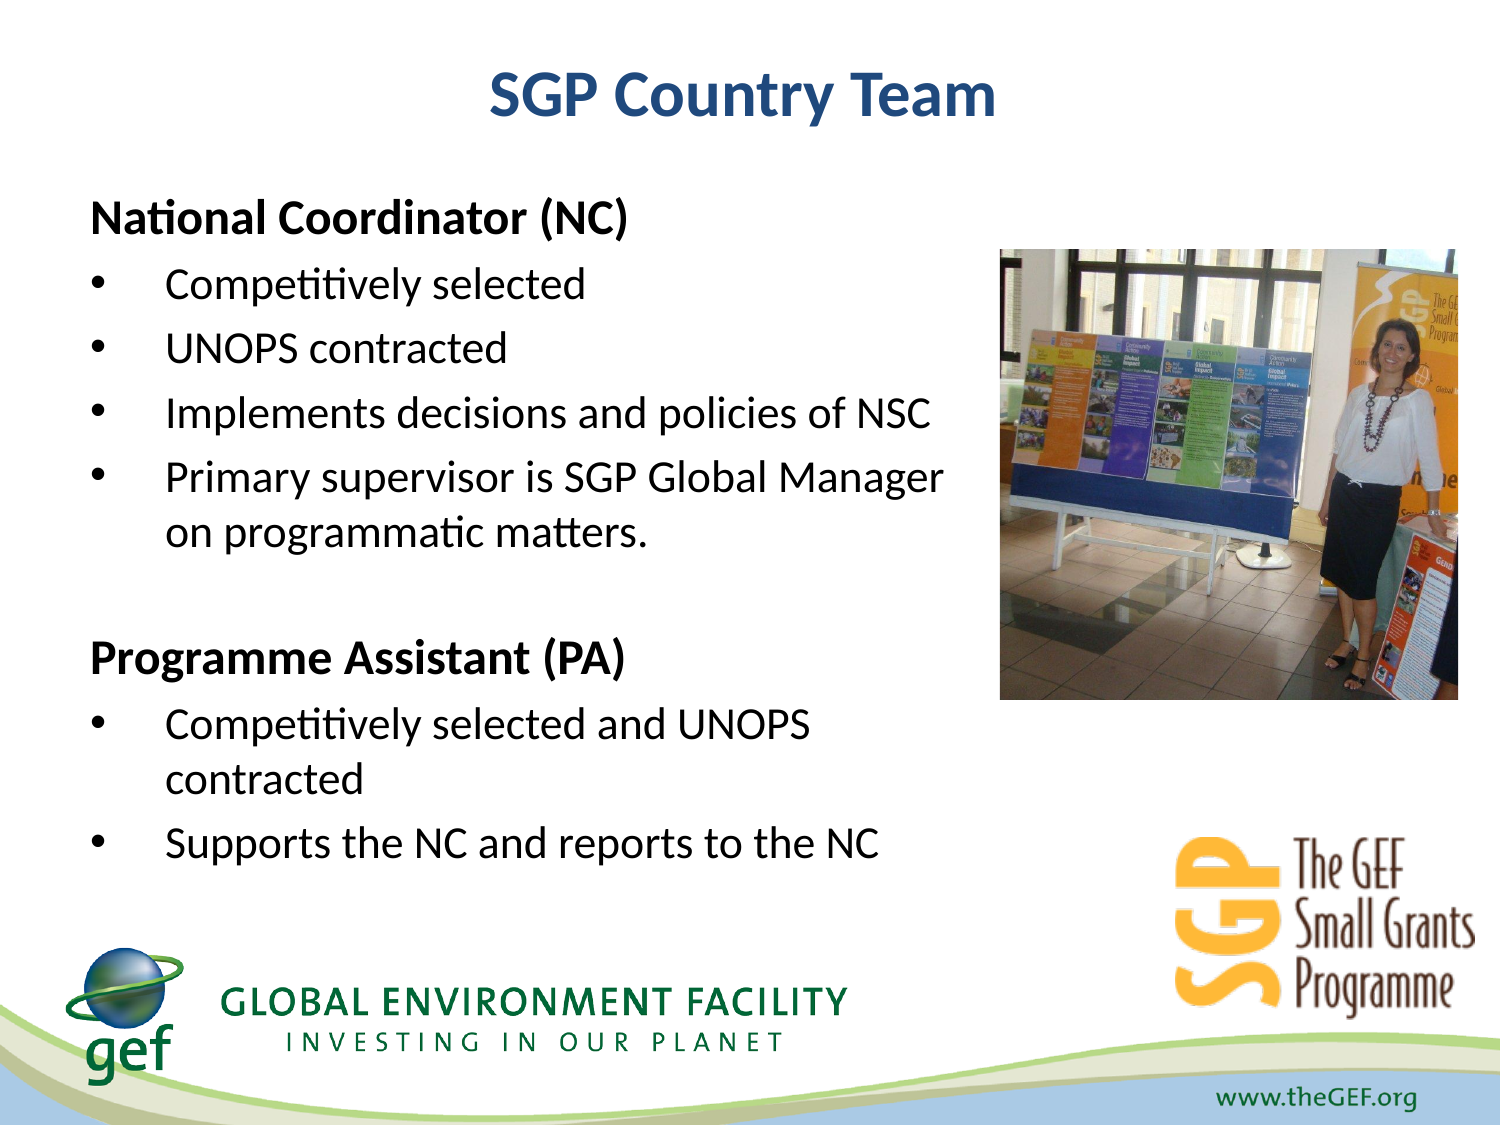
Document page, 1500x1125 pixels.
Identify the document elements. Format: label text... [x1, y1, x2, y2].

picture [0, 837, 1500, 1125]
title SGP Country Team [474, 24, 1025, 138]
list National Coordinator (NC) Competitively selected UNOPS contracted Implements decisions and policies of NSC Primary supervisor is SGP Global Manager on programmatic matters. Programme Assistant (PA) Competitively selected and UNOPS contracted Supports the NC and reports to the NC [75, 137, 1000, 900]
picture [999, 249, 1459, 701]
